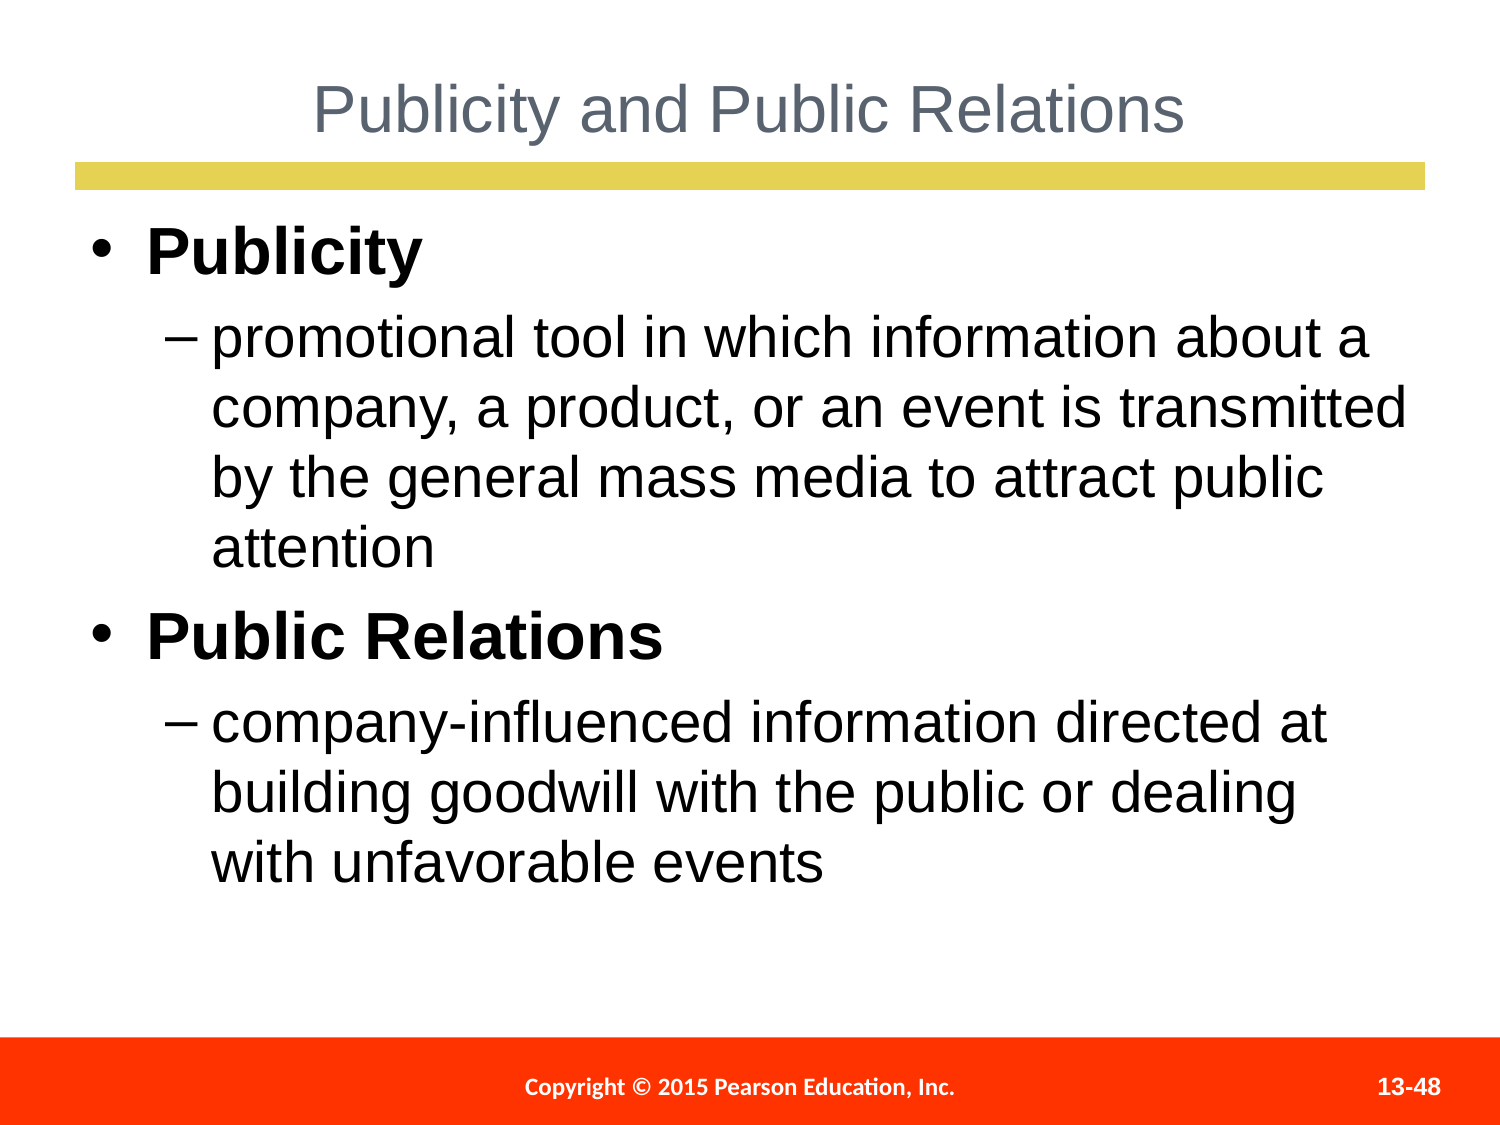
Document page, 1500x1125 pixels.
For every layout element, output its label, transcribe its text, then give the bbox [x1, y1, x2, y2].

list Publicity promotional tool in which information about a company, a product, or an event is transmitted by the general mass media to attract public attention Public Relations company-influenced information directed at building goodwill with the public or dealing with unfavorable events [74, 199, 1426, 1006]
title Publicity and Public Relations [74, 12, 1426, 199]
